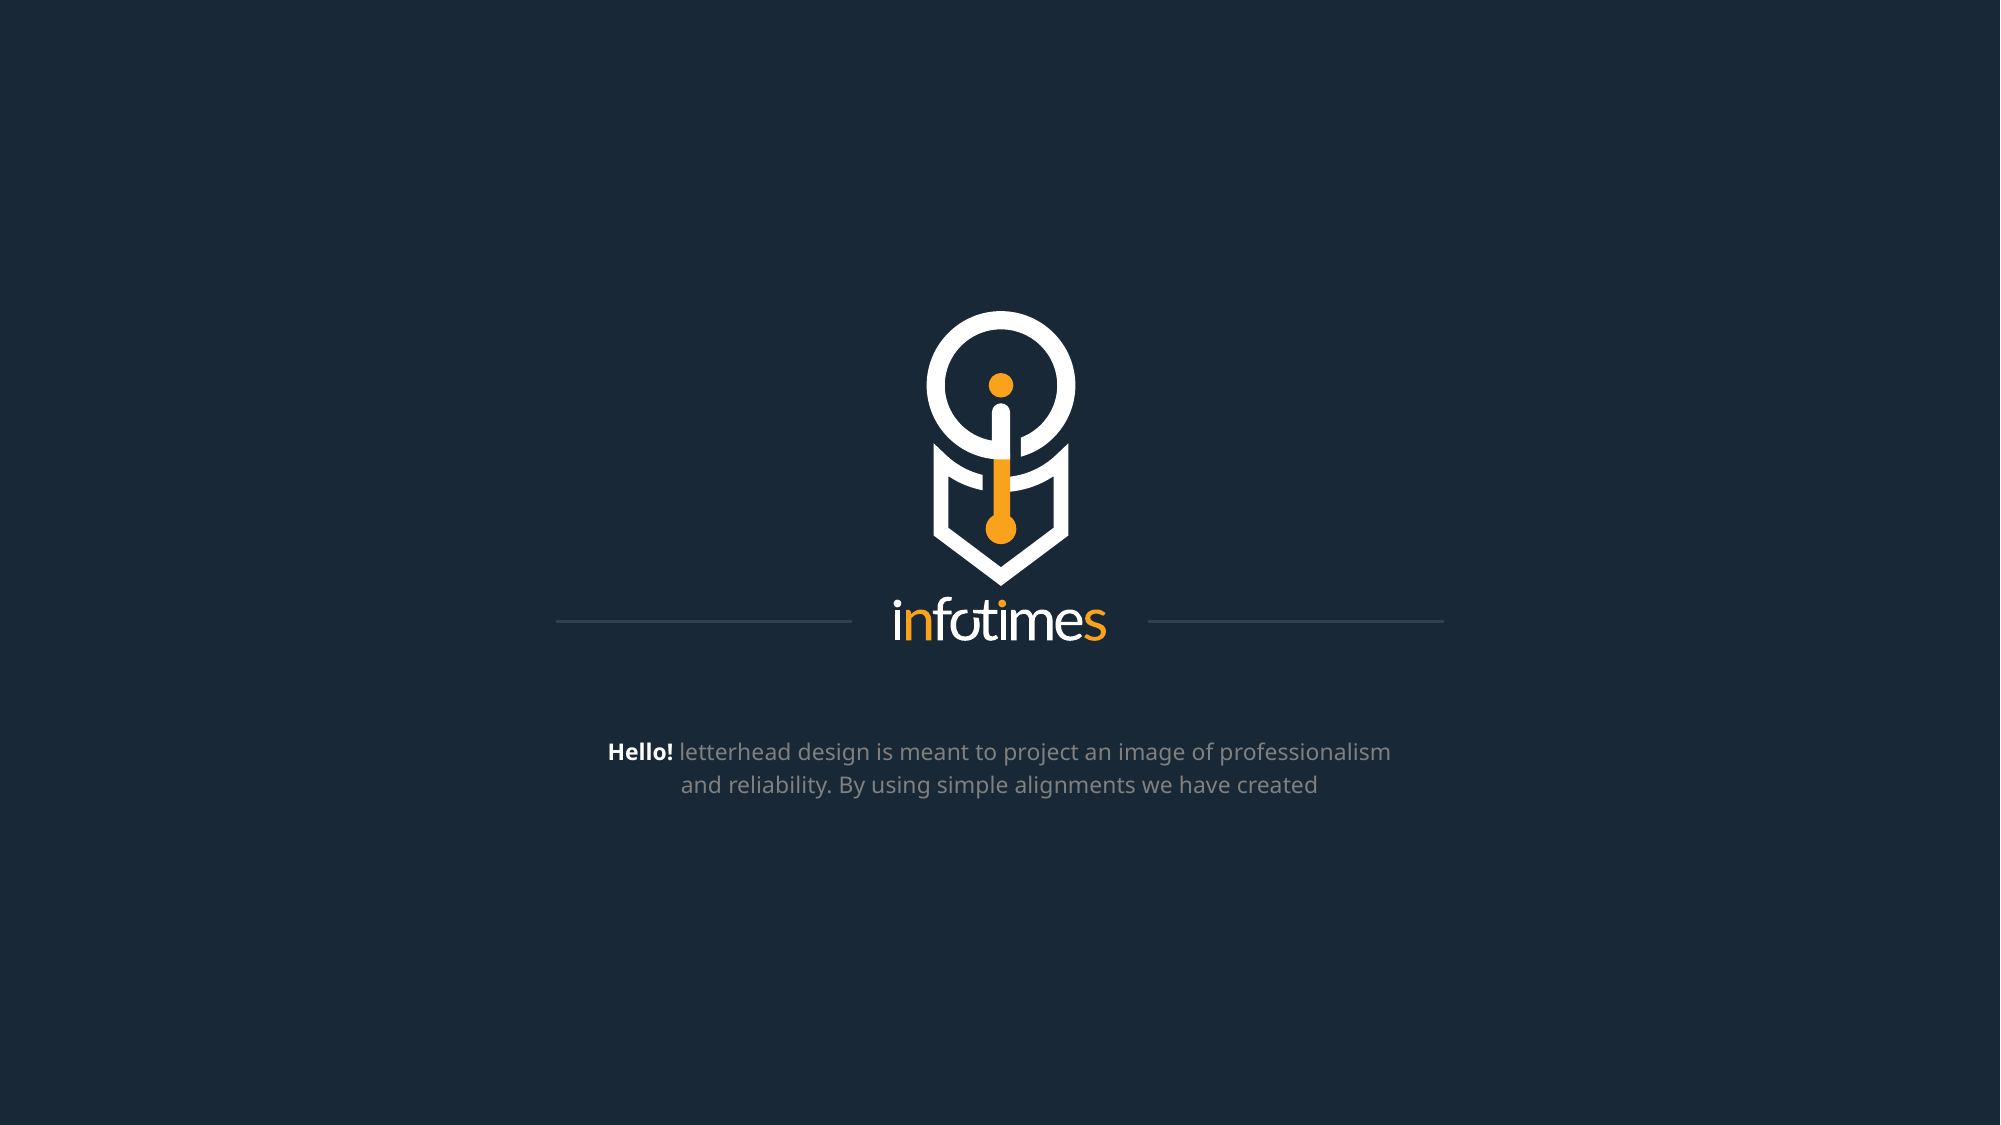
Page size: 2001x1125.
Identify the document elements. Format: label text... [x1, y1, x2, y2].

text_box Hello! letterhead design is meant to project an image of professionalism and reliability. By using simple alignments we have created [600, 715, 1400, 814]
picture [893, 310, 1107, 641]
text_box [0, 0, 2000, 1125]
